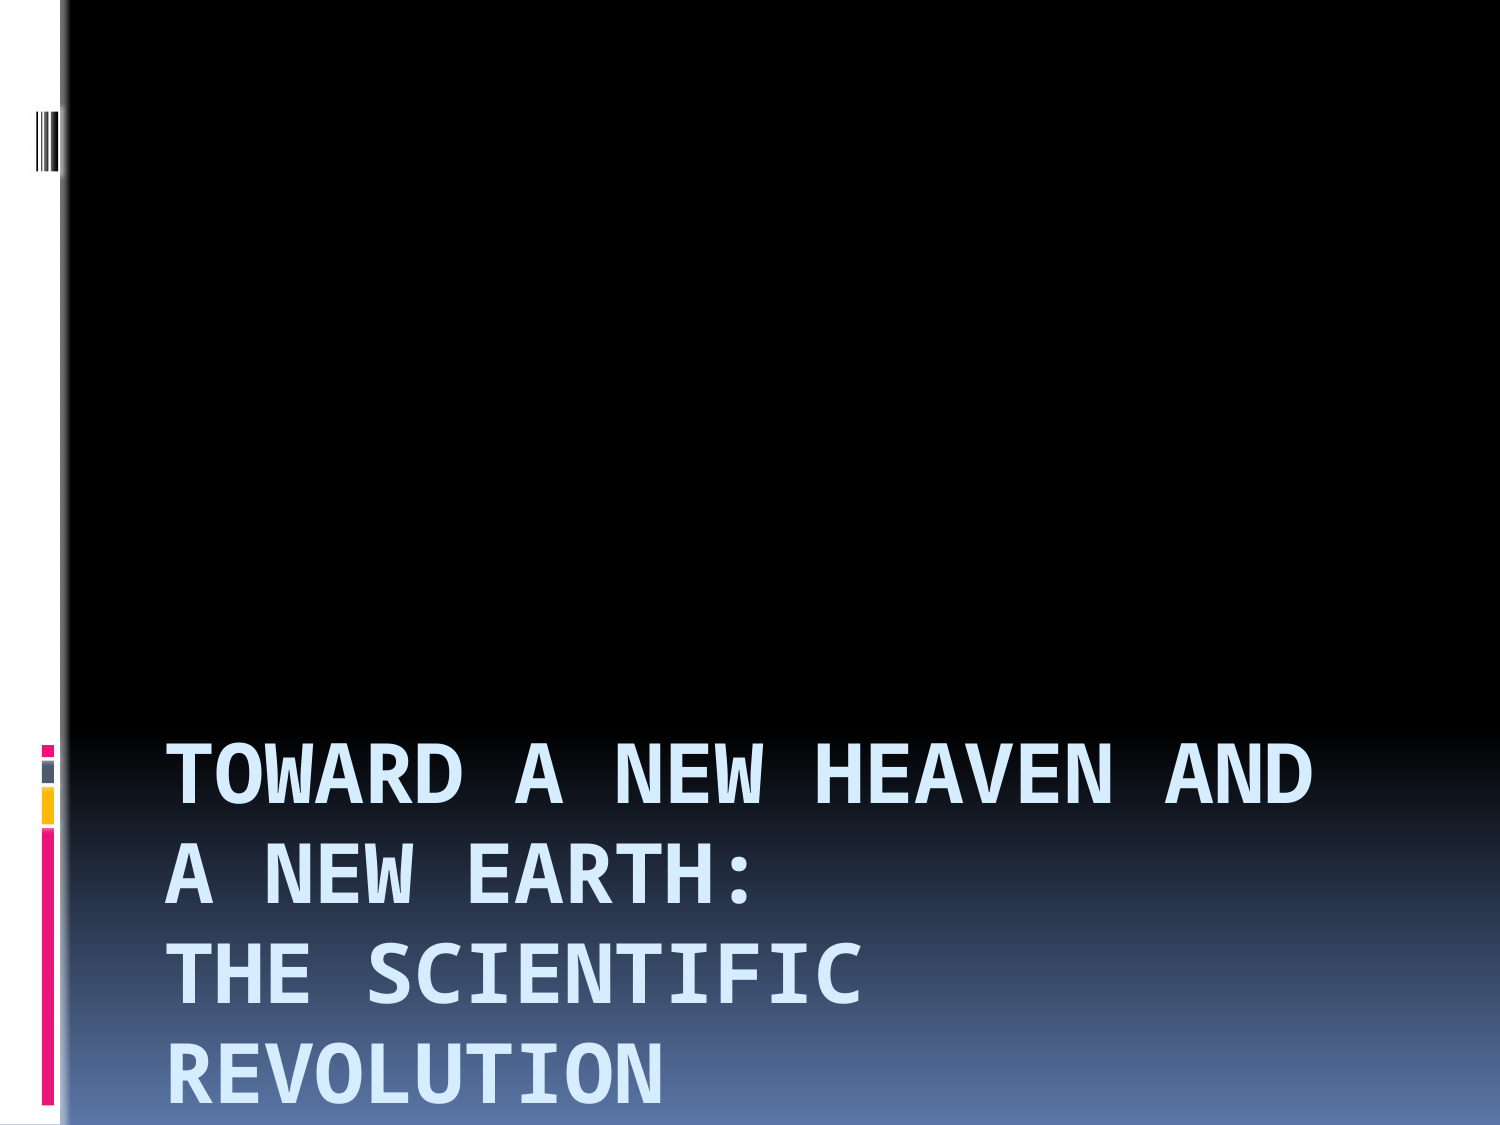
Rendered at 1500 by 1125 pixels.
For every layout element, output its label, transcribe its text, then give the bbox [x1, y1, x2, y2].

title Toward a New Heaven and a New Earth: The Scientific Revolution [150, 712, 1425, 1037]
